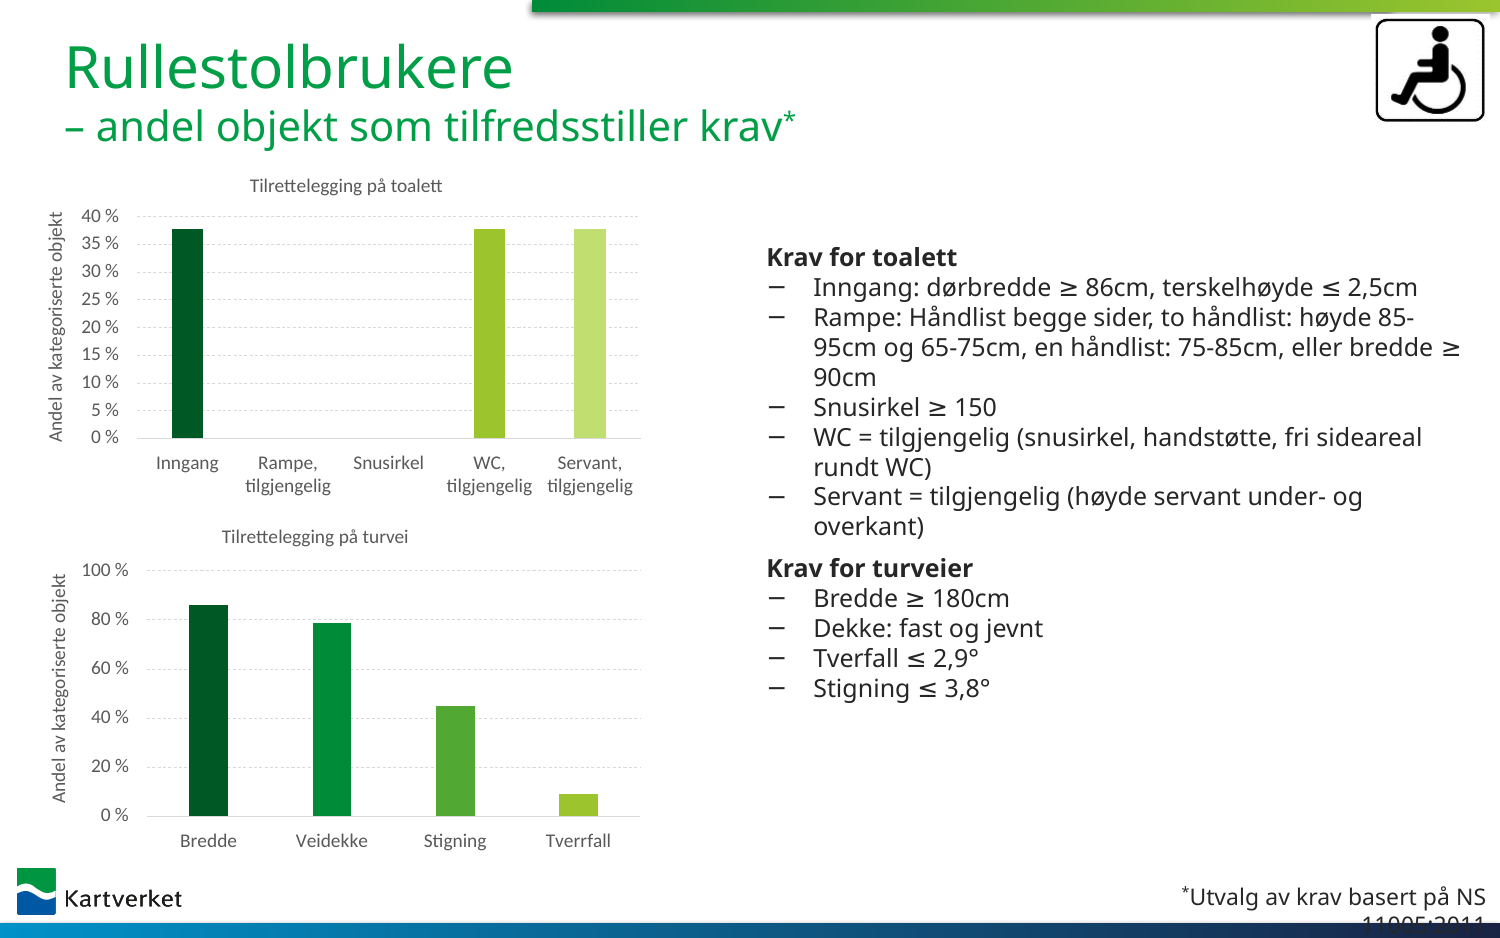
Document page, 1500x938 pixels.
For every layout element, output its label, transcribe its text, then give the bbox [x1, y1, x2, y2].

picture [1371, 13, 1491, 127]
text_box Rullestolbrukere – andel objekt som tilfredsstiller krav* [49, 14, 1431, 158]
text_box Krav for turveier Bredde ≥ 180cm Dekke: fast og jevnt Tverfall ≤ 2,9° Stigning ≤ 3,8° [751, 545, 1483, 710]
text_box Krav for toalett Inngang: dørbredde ≥ 86cm, terskelhøyde ≤ 2,5cm Rampe: Håndlist begge sider, to håndlist: høyde 85-95cm og 65-75cm, en håndlist: 75-85cm, eller bredde ≥ 90cm Snusirkel ≥ 150 WC = tilgjengelig (snusirkel, handstøtte, fri sideareal rundt WC) Servant = tilgjengelig (høyde servant under- og overkant) [751, 234, 1483, 545]
picture [41, 166, 652, 505]
text_box *Utvalg av krav basert på NS 11005:2011 [1068, 873, 1500, 938]
picture [41, 520, 652, 859]
